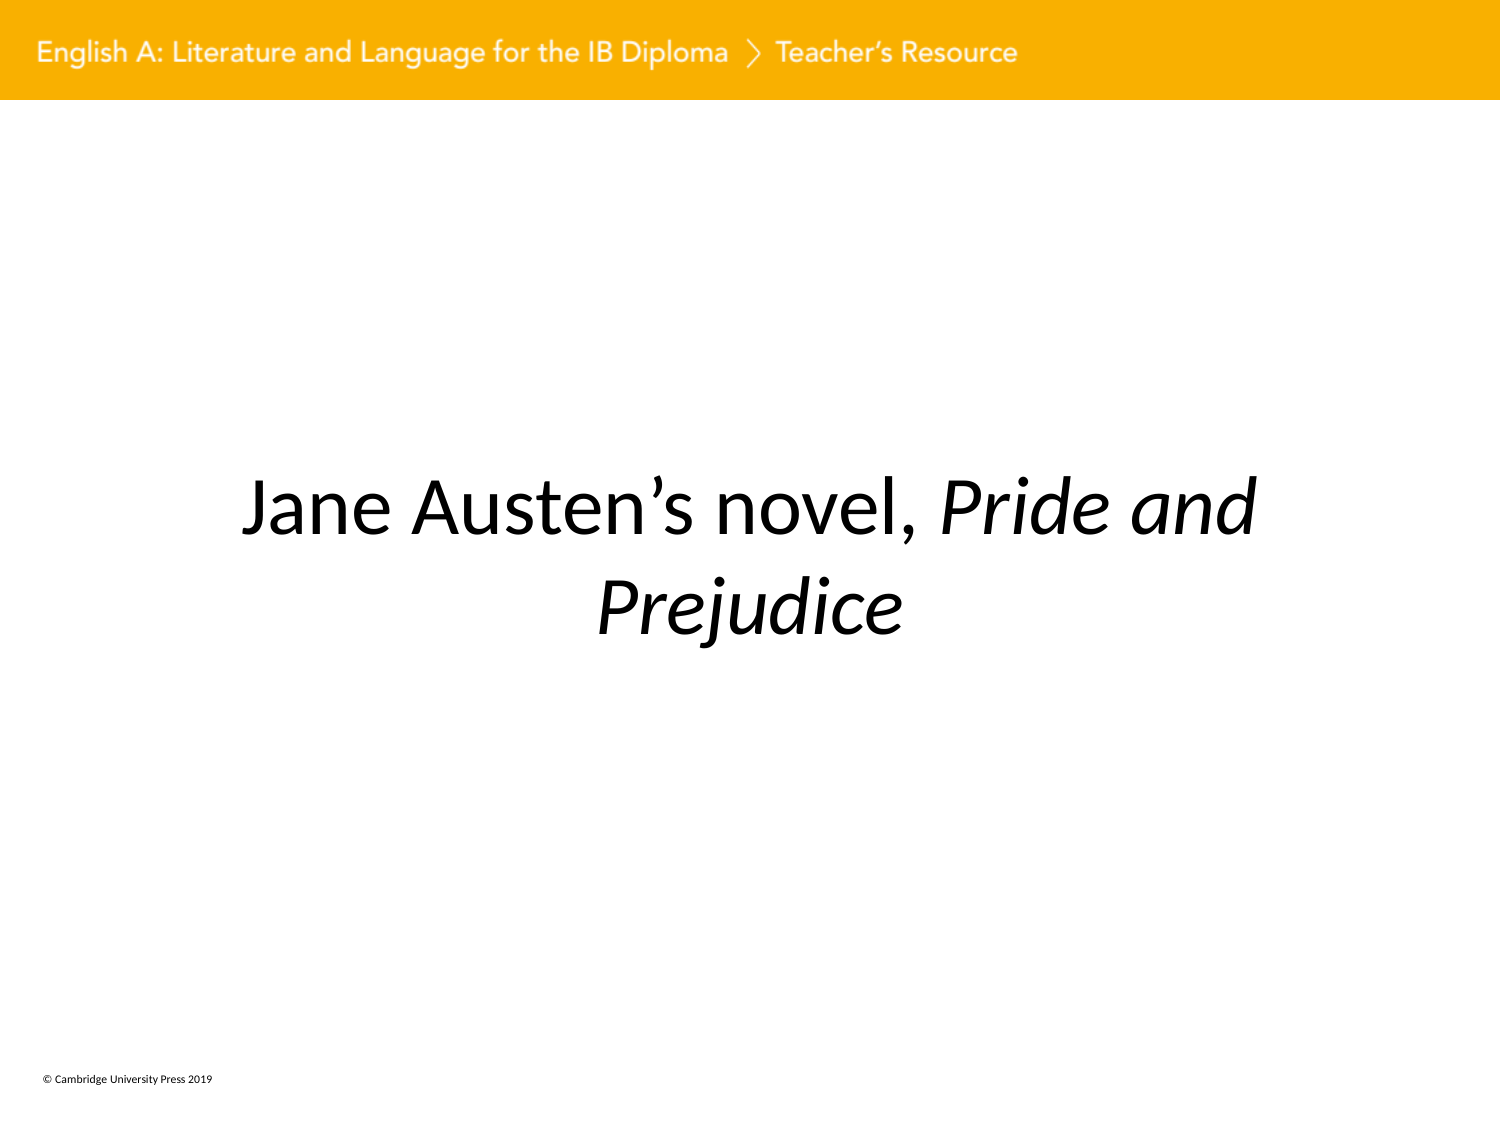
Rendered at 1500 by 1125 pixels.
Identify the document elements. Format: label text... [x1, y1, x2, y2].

picture [0, 0, 1500, 101]
title Jane Austen’s novel, Pride and Prejudice [112, 201, 1388, 1001]
subtitle © Cambridge University Press 2019 [27, 1063, 1388, 1093]
